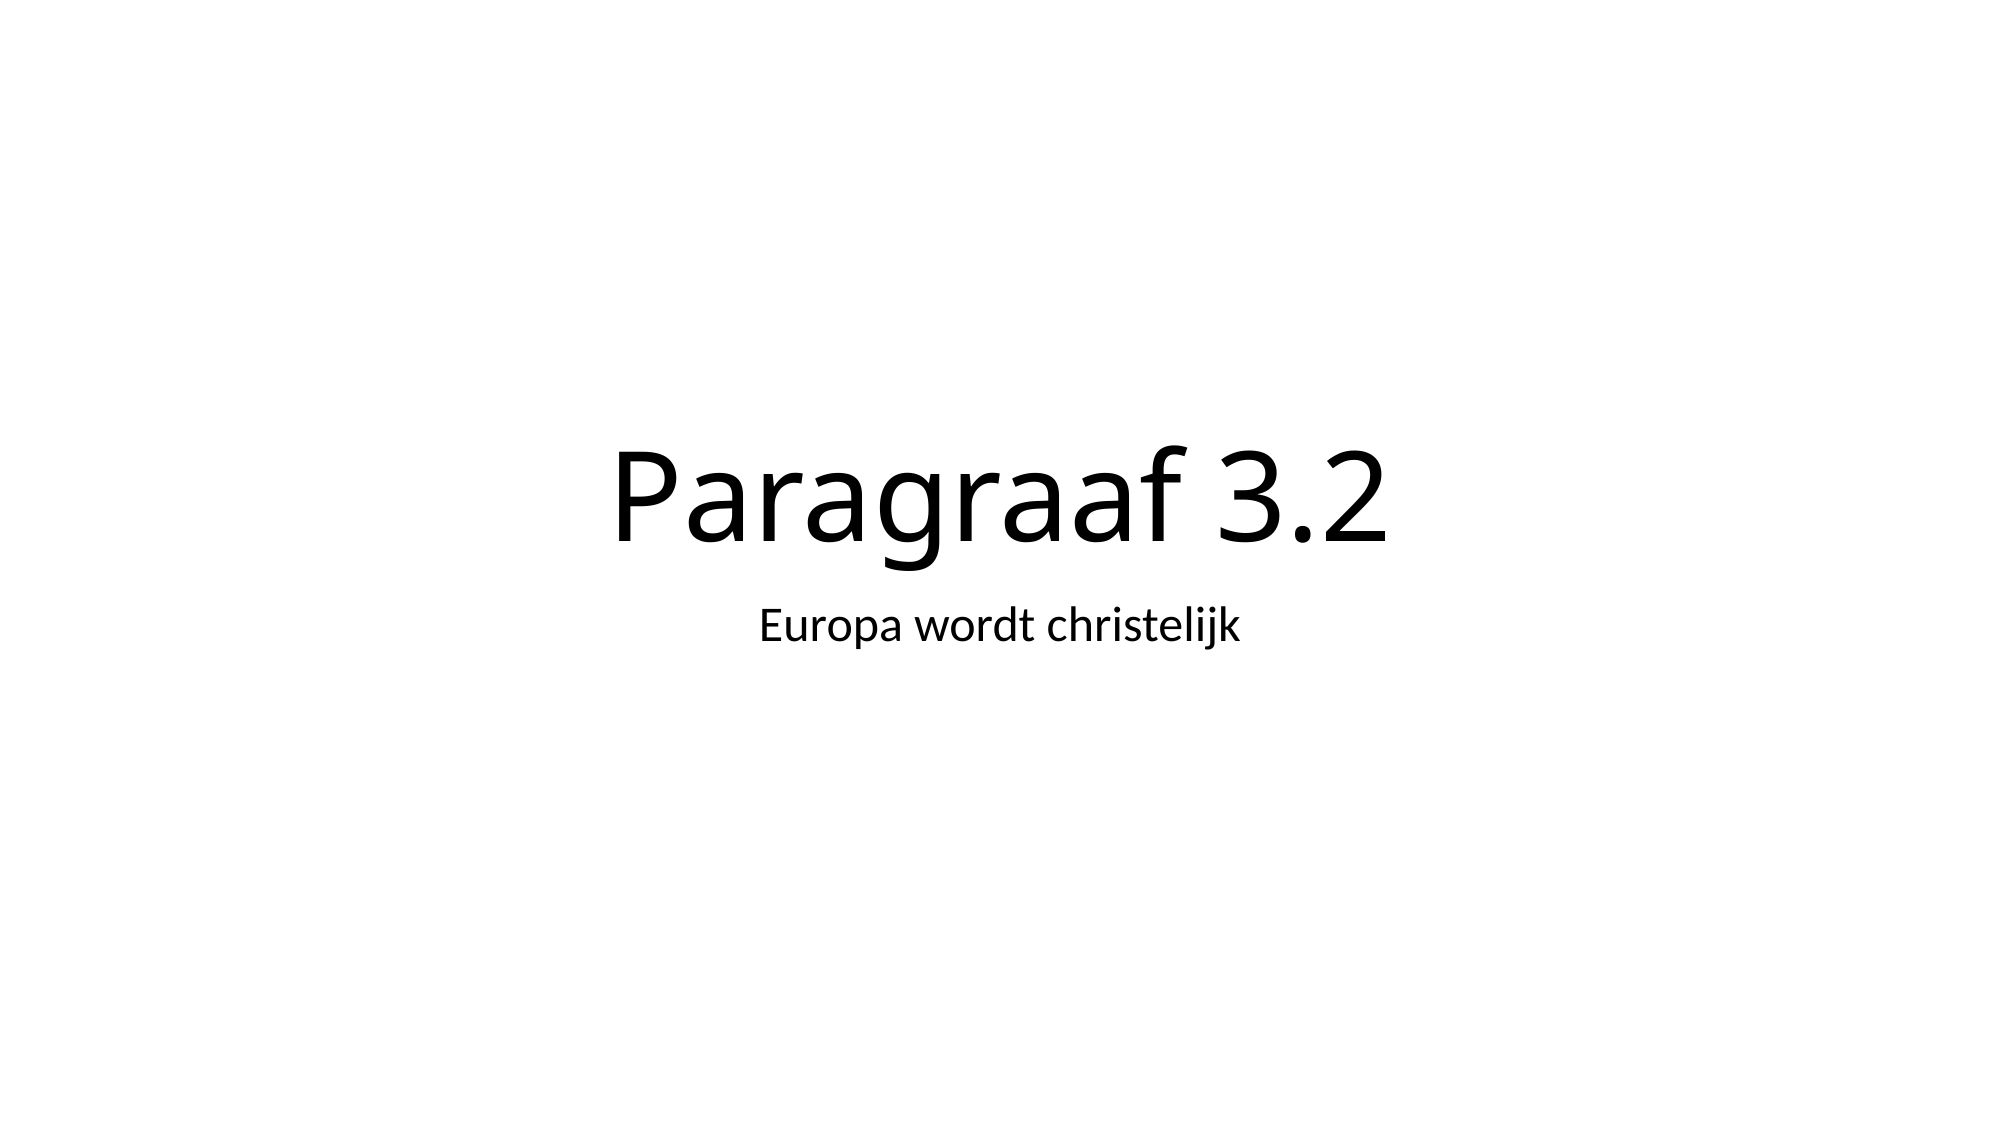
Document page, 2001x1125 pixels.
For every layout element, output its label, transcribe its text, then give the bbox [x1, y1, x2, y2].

title Paragraaf 3.2 [249, 184, 1750, 576]
subtitle Europa wordt christelijk [249, 590, 1750, 863]
